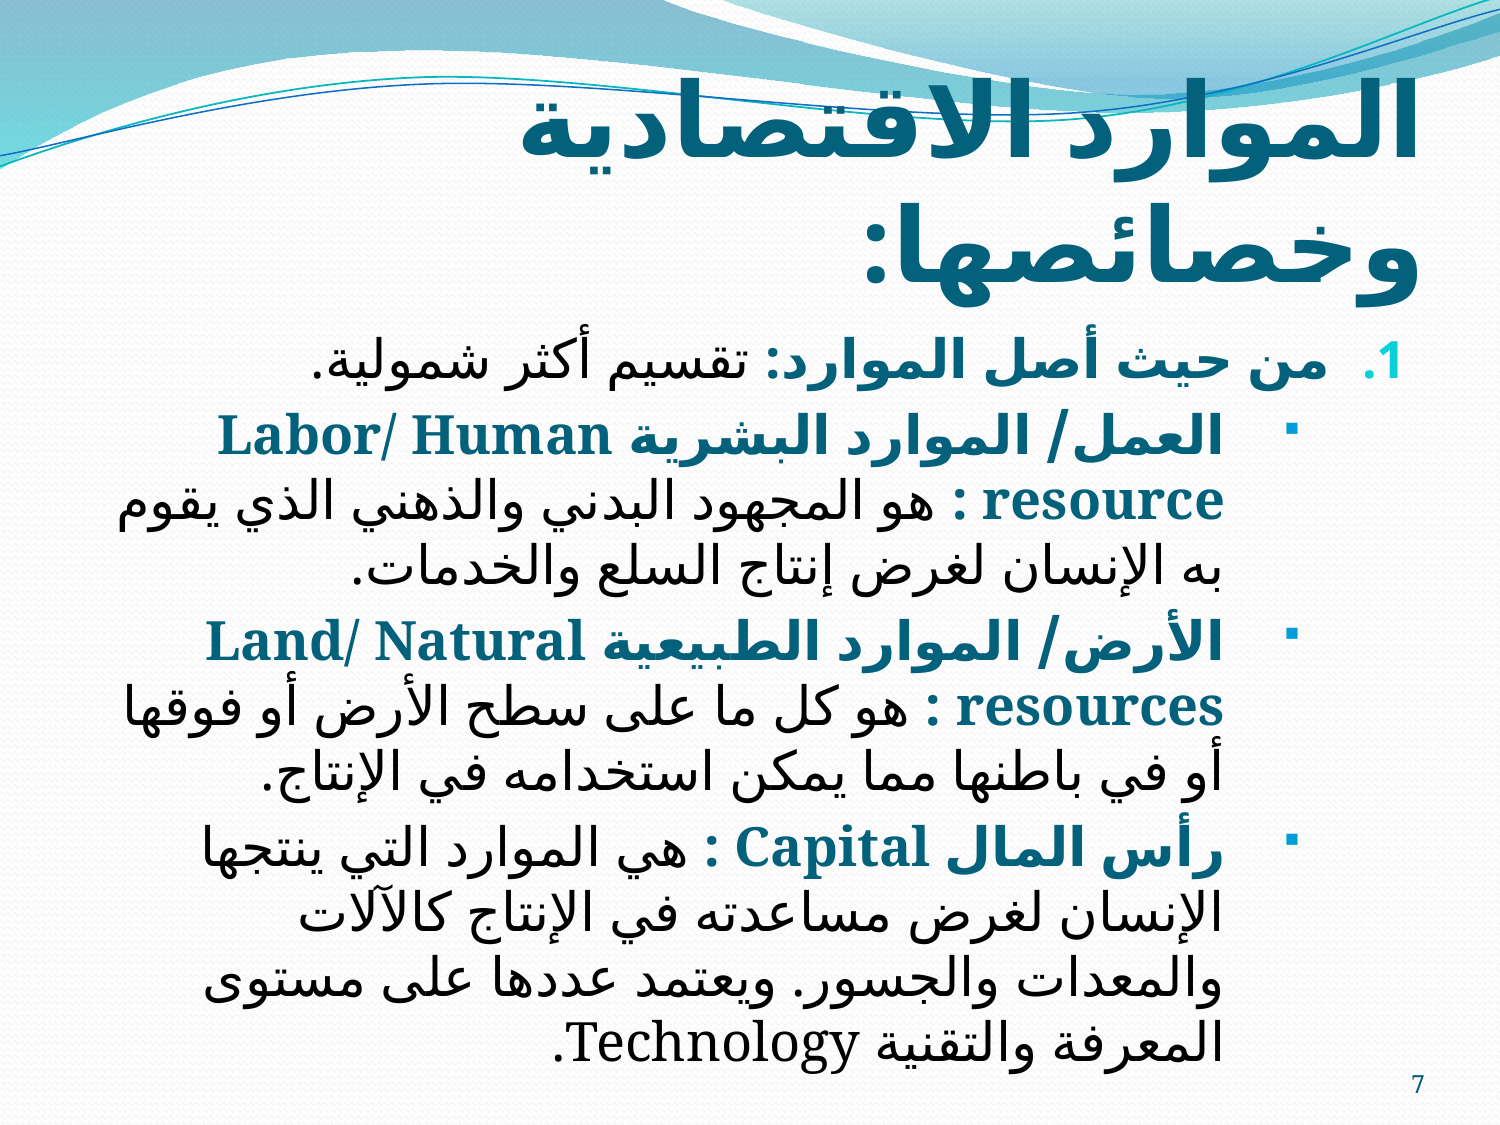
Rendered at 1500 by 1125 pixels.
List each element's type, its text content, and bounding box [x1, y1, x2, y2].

slide_number 7 [1299, 1042, 1425, 1103]
list من حيث أصل الموارد: تقسيم أكثر شمولية. العمل/ الموارد البشرية Labor/ Human resource : هو المجهود البدني والذهني الذي يقوم به الإنسان لغرض إنتاج السلع والخدمات. الأرض/ الموارد الطبيعية Land/ Natural resources : هو كل ما على سطح الأرض أو فوقها أو في باطنها مما يمكن استخدامه في الإنتاج. رأس المال Capital : هي الموارد التي ينتجها الإنسان لغرض مساعدته في الإنتاج كالآلات والمعدات والجسور. ويعتمد عددها على مستوى المعرفة والتقنية Technology. [75, 317, 1425, 1038]
title الموارد الاقتصادية وخصائصها: [75, 115, 1425, 303]
